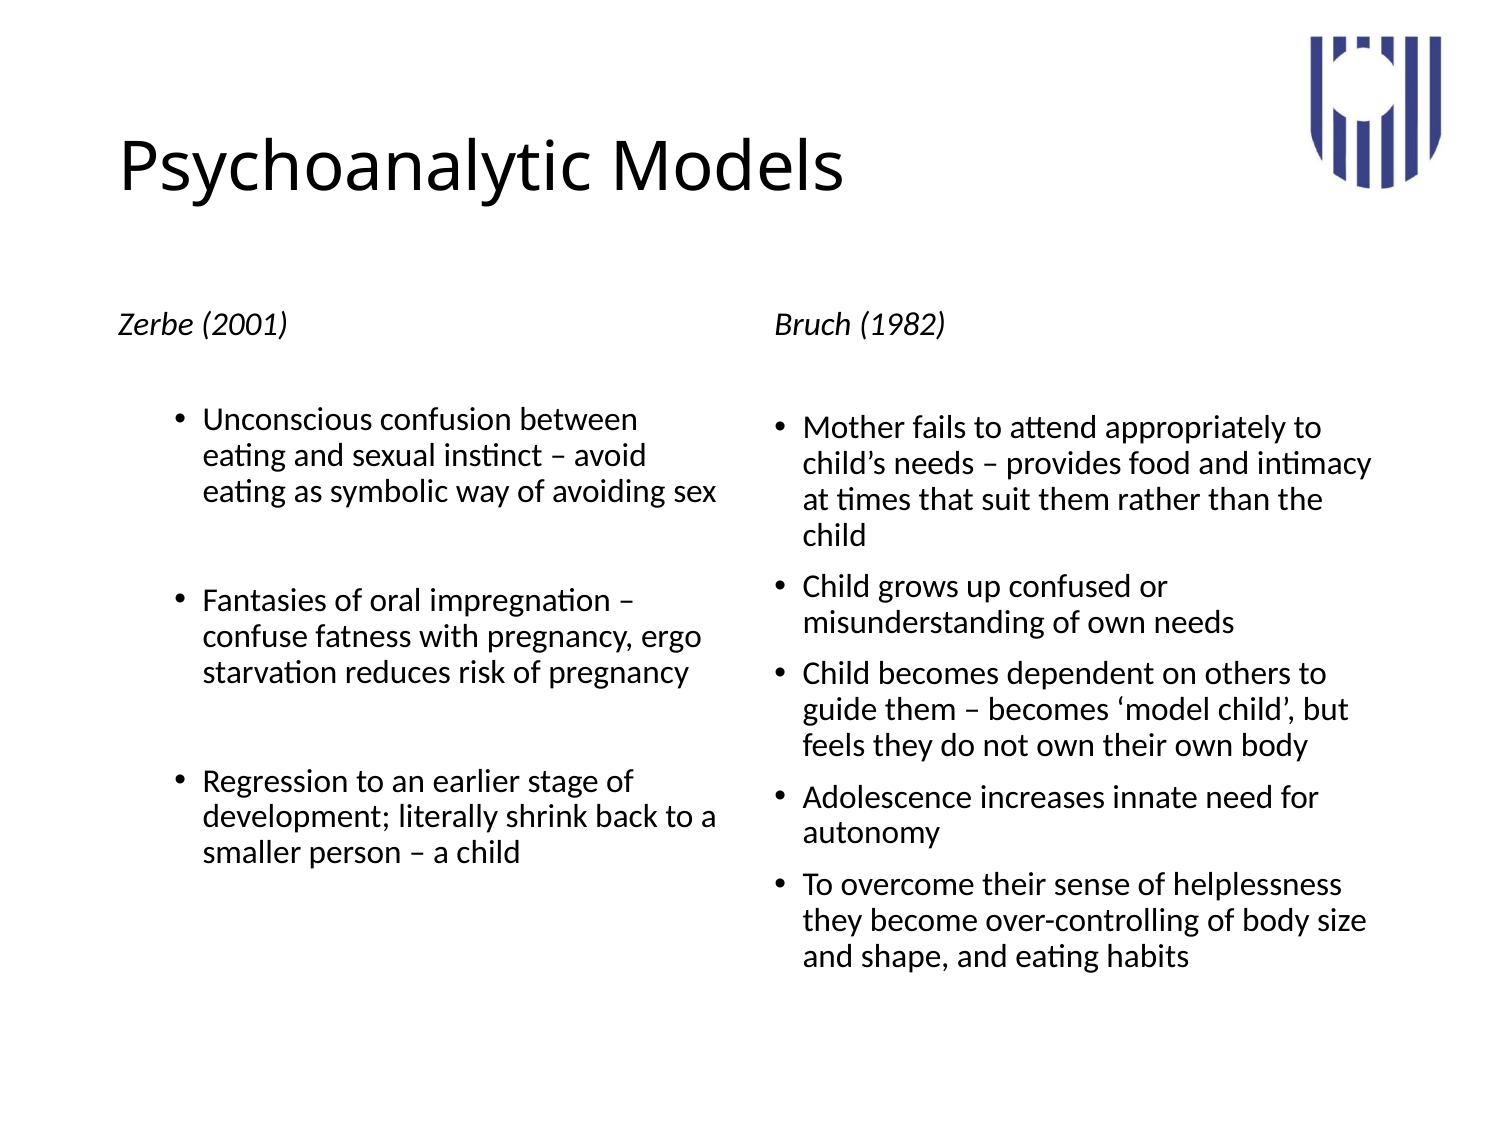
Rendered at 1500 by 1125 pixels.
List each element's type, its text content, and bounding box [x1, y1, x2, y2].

picture [1257, 0, 1496, 237]
title Psychoanalytic Models [103, 59, 1397, 278]
list Zerbe (2001) Unconscious confusion between eating and sexual instinct – avoid eating as symbolic way of avoiding sex Fantasies of oral impregnation – confuse fatness with pregnancy, ergo starvation reduces risk of pregnancy Regression to an earlier stage of development; literally shrink back to a smaller person – a child [103, 299, 741, 1014]
list Bruch (1982) Mother fails to attend appropriately to child’s needs – provides food and intimacy at times that suit them rather than the child Child grows up confused or misunderstanding of own needs Child becomes dependent on others to guide them – becomes ‘model child’, but feels they do not own their own body Adolescence increases innate need for autonomy To overcome their sense of helplessness they become over-controlling of body size and shape, and eating habits [759, 299, 1397, 1014]
